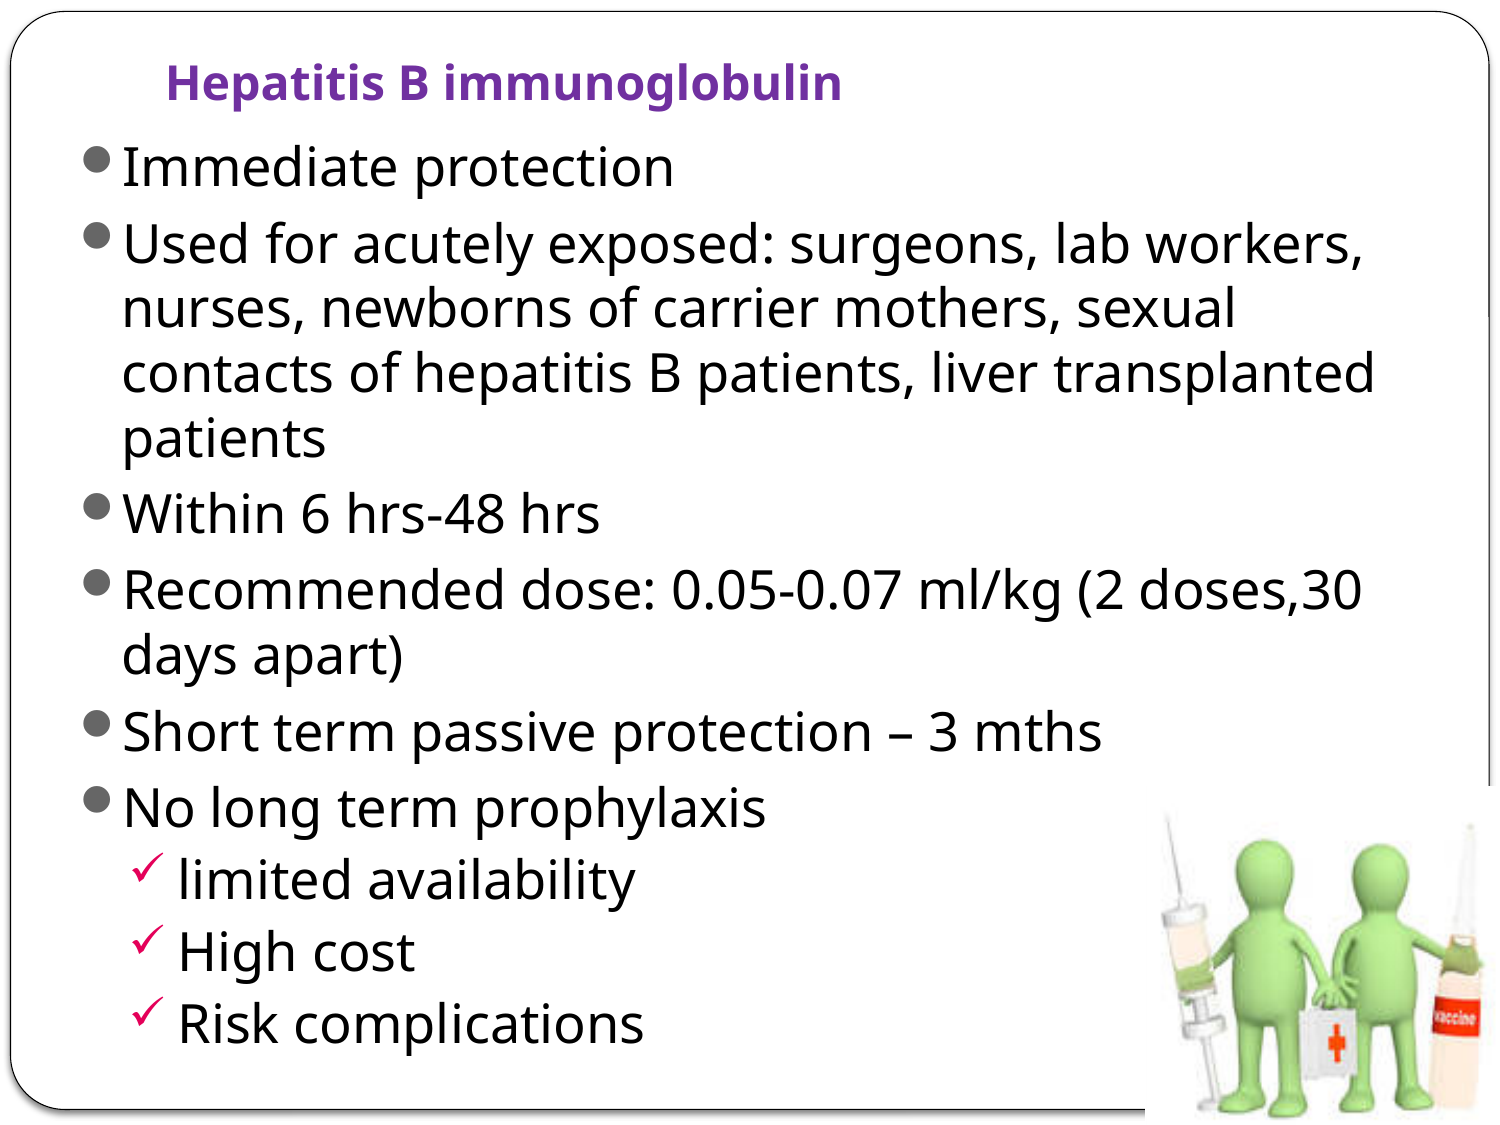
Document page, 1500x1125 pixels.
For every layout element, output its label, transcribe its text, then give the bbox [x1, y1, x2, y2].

title Hepatitis B immunoglobulin [150, 45, 1425, 125]
list Immediate protection Used for acutely exposed: surgeons, lab workers, nurses, newborns of carrier mothers, sexual contacts of hepatitis B patients, liver transplanted patients Within 6 hrs-48 hrs Recommended dose: 0.05-0.07 ml/kg (2 doses,30 days apart) Short term passive protection – 3 mths No long term prophylaxis limited availability High cost Risk complications [64, 125, 1459, 1071]
picture [1145, 786, 1500, 1125]
